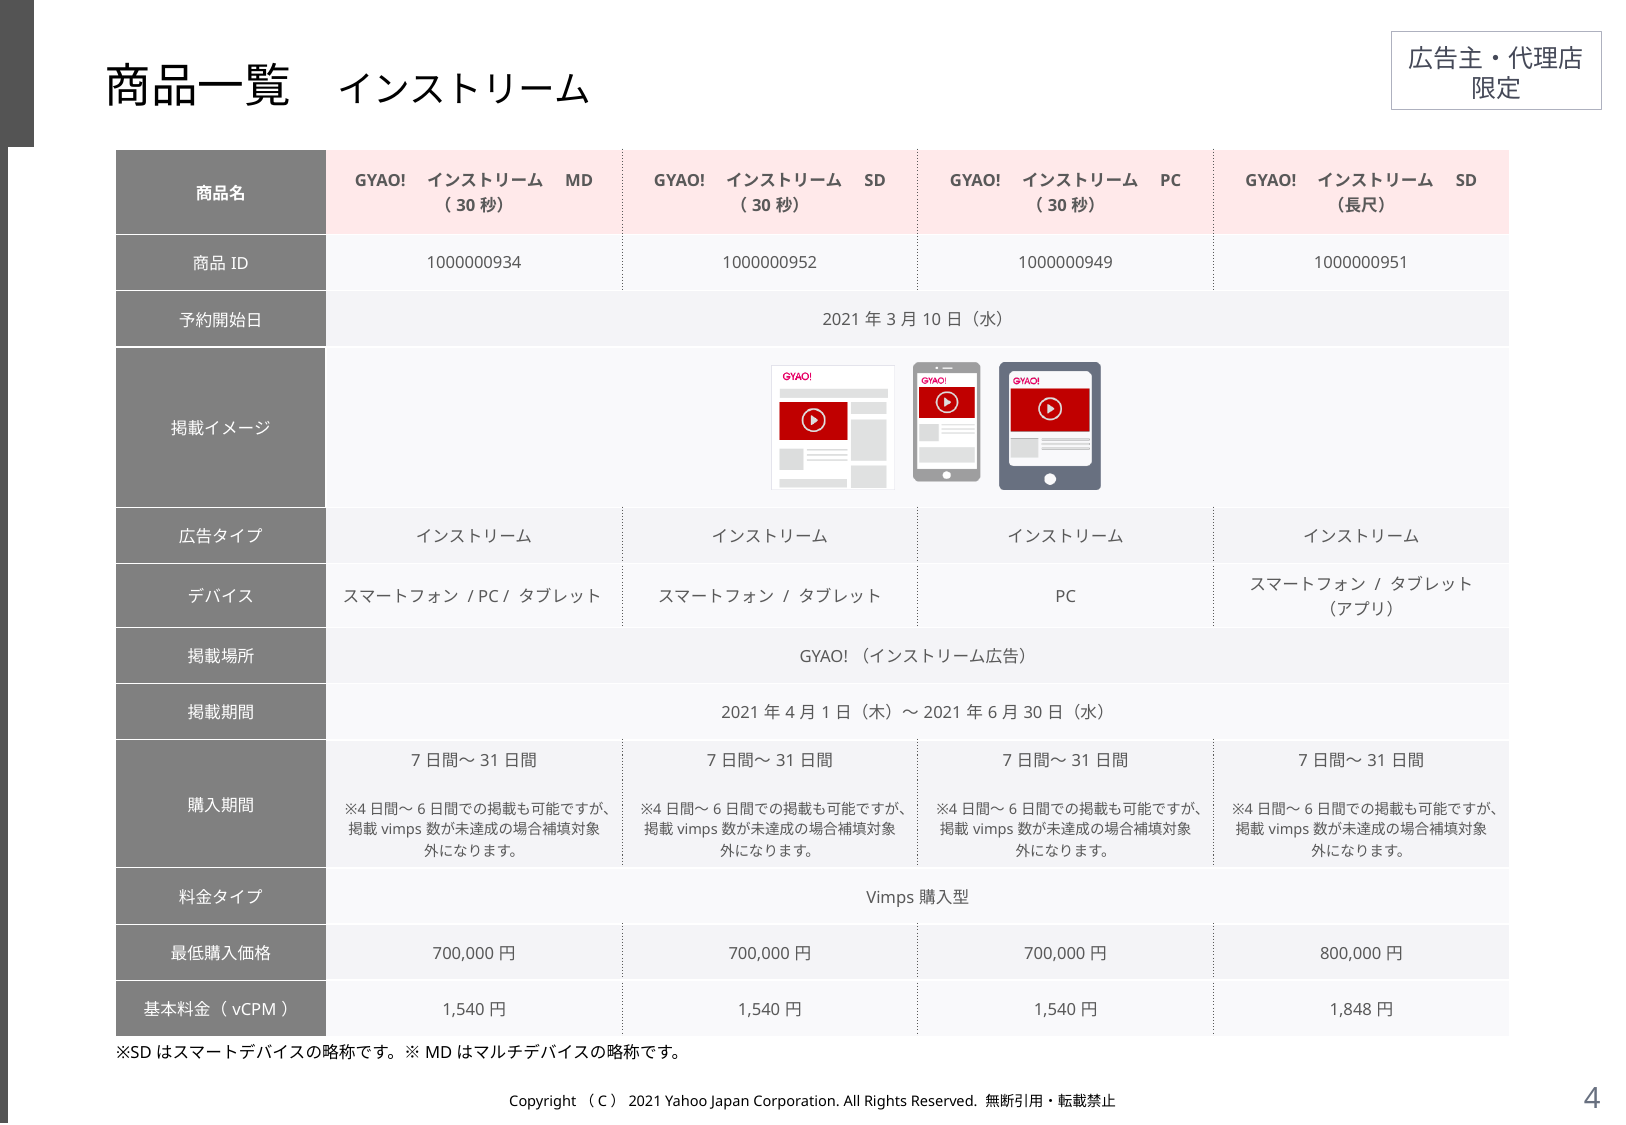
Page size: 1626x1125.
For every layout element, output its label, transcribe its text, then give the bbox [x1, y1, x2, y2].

table_cell 1,540円 [918, 981, 1214, 1036]
picture [771, 364, 896, 490]
table_cell スマートフォン / タブレット （アプリ） [1214, 564, 1509, 627]
table_cell 料金タイプ [116, 868, 326, 924]
picture [913, 362, 1103, 490]
table_cell 2021年4月1日（木）～2021年6月30日（水） [326, 684, 1509, 739]
table_cell 掲載期間 [116, 684, 326, 739]
table_cell デバイス [116, 564, 326, 627]
table_header GYAO! インストリーム PC （30秒） [918, 150, 1214, 234]
table_cell Vimps購入型 [326, 869, 1509, 923]
table_cell 掲載イメージ [116, 348, 325, 507]
table_cell 1000000952 [622, 235, 918, 290]
table_header 商品名 [116, 150, 326, 234]
table_cell 2021年3月10日（水） [326, 291, 1509, 346]
table_cell 広告タイプ [116, 508, 326, 563]
table_cell 1,540円 [622, 981, 918, 1023]
text_box ※SDはスマートデバイスの略称です。※MDはマルチデバイスの略称です。 [101, 1023, 1201, 1069]
table_cell 購入期間 [116, 740, 326, 867]
table_cell 1,848円 [1214, 981, 1509, 1036]
table_header GYAO! インストリーム SD （30秒） [622, 150, 918, 234]
footer Copyright（C）2021 Yahoo Japan Corporation. All Rights Reserved. 無断引用・転載禁止 [458, 1070, 1167, 1125]
table_cell 1000000949 [918, 235, 1214, 290]
table_cell インストリーム [622, 508, 918, 563]
table_cell 7日間～31日間 ※4日間～6日間での掲載も可能ですが、 掲載vimps数が未達成の場合補填対象外になります。 [918, 741, 1214, 867]
table_cell スマートフォン / PC / タブレット [326, 564, 622, 627]
table_cell 7日間～31日間 ※4日間～6日間での掲載も可能ですが、 掲載vimps数が未達成の場合補填対象外になります。 [326, 741, 622, 867]
table_cell 商品ID [116, 235, 326, 290]
table_cell 掲載場所 [116, 628, 326, 683]
table_cell インストリーム [326, 508, 622, 563]
table_cell インストリーム [918, 508, 1214, 563]
table_header GYAO! インストリーム MD （30秒） [326, 150, 622, 234]
table_header GYAO! インストリーム SD （長尺） [1214, 150, 1509, 234]
table_cell 最低購入価格 [116, 925, 326, 980]
table_cell スマートフォン / タブレット [622, 564, 918, 627]
title 商品一覧 インストリーム [89, 48, 1401, 120]
table_cell 700,000円 [622, 925, 918, 979]
table_cell 1,540円 [326, 981, 622, 1023]
table_cell 7日間～31日間 ※4日間～6日間での掲載も可能ですが、 掲載vimps数が未達成の場合補填対象外になります。 [622, 741, 918, 867]
table_cell [327, 348, 1509, 507]
table_cell PC [918, 564, 1214, 627]
table_cell 1000000951 [1214, 235, 1509, 290]
table_cell 予約開始日 [116, 291, 326, 346]
table_cell 基本料金（vCPM） [116, 981, 326, 1023]
table_cell 700,000円 [326, 925, 622, 979]
table_cell インストリーム [1214, 508, 1509, 563]
table_cell 800,000円 [1214, 925, 1509, 979]
table_cell 7日間～31日間 ※4日間～6日間での掲載も可能ですが、 掲載vimps数が未達成の場合補填対象外になります。 [1214, 741, 1509, 867]
table_cell 1000000934 [326, 235, 622, 290]
table_cell 700,000円 [918, 925, 1214, 979]
table_cell GYAO!（インストリーム広告） [326, 628, 1509, 683]
